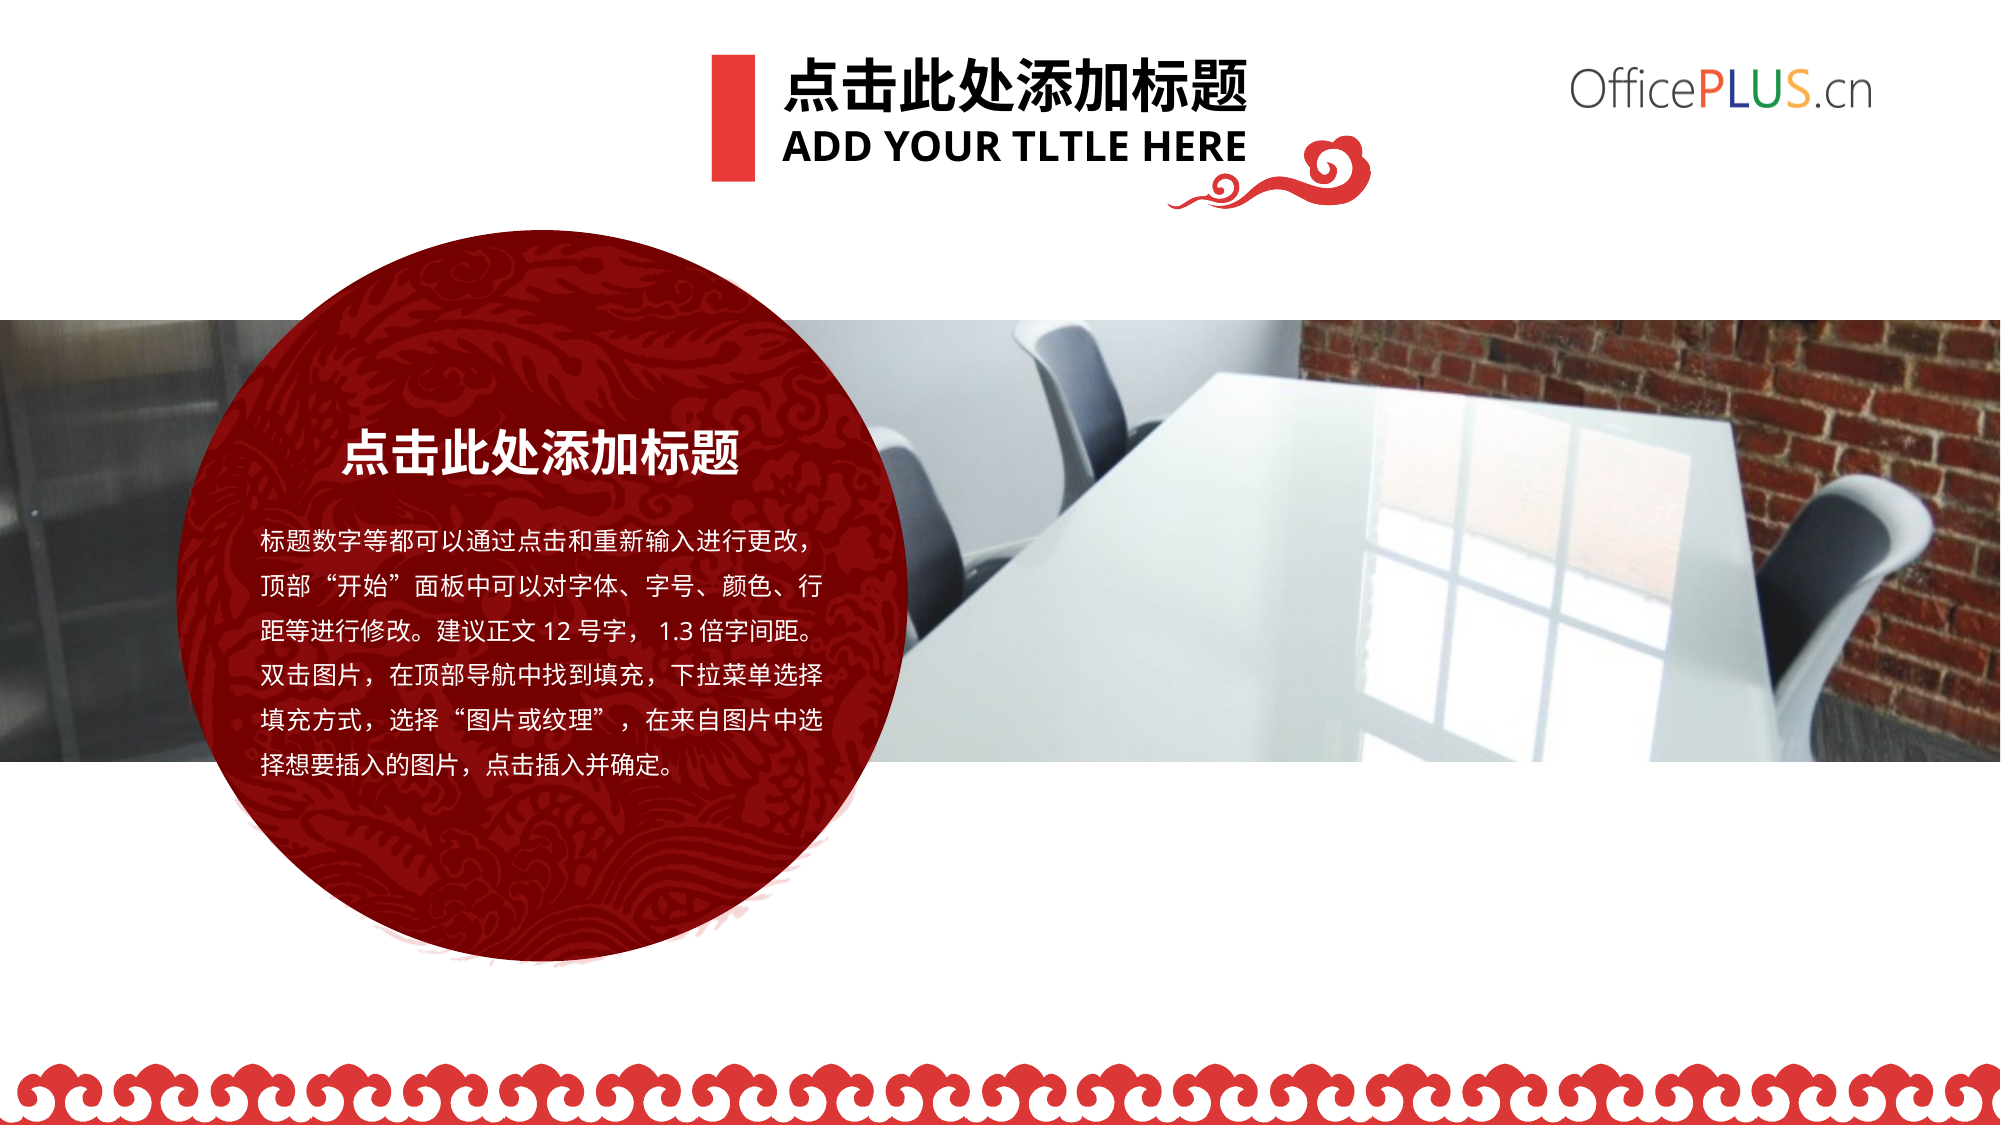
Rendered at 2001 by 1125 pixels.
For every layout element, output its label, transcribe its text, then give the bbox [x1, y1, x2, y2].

picture [1570, 67, 1871, 108]
picture [1091, 320, 2001, 762]
text_box 点击此处添加标题 ADD YOUR TLTLE HERE [767, 41, 1505, 177]
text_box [0, 1061, 2000, 1125]
text_box [711, 54, 756, 182]
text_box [0, 211, 1091, 993]
picture [1164, 147, 1372, 215]
